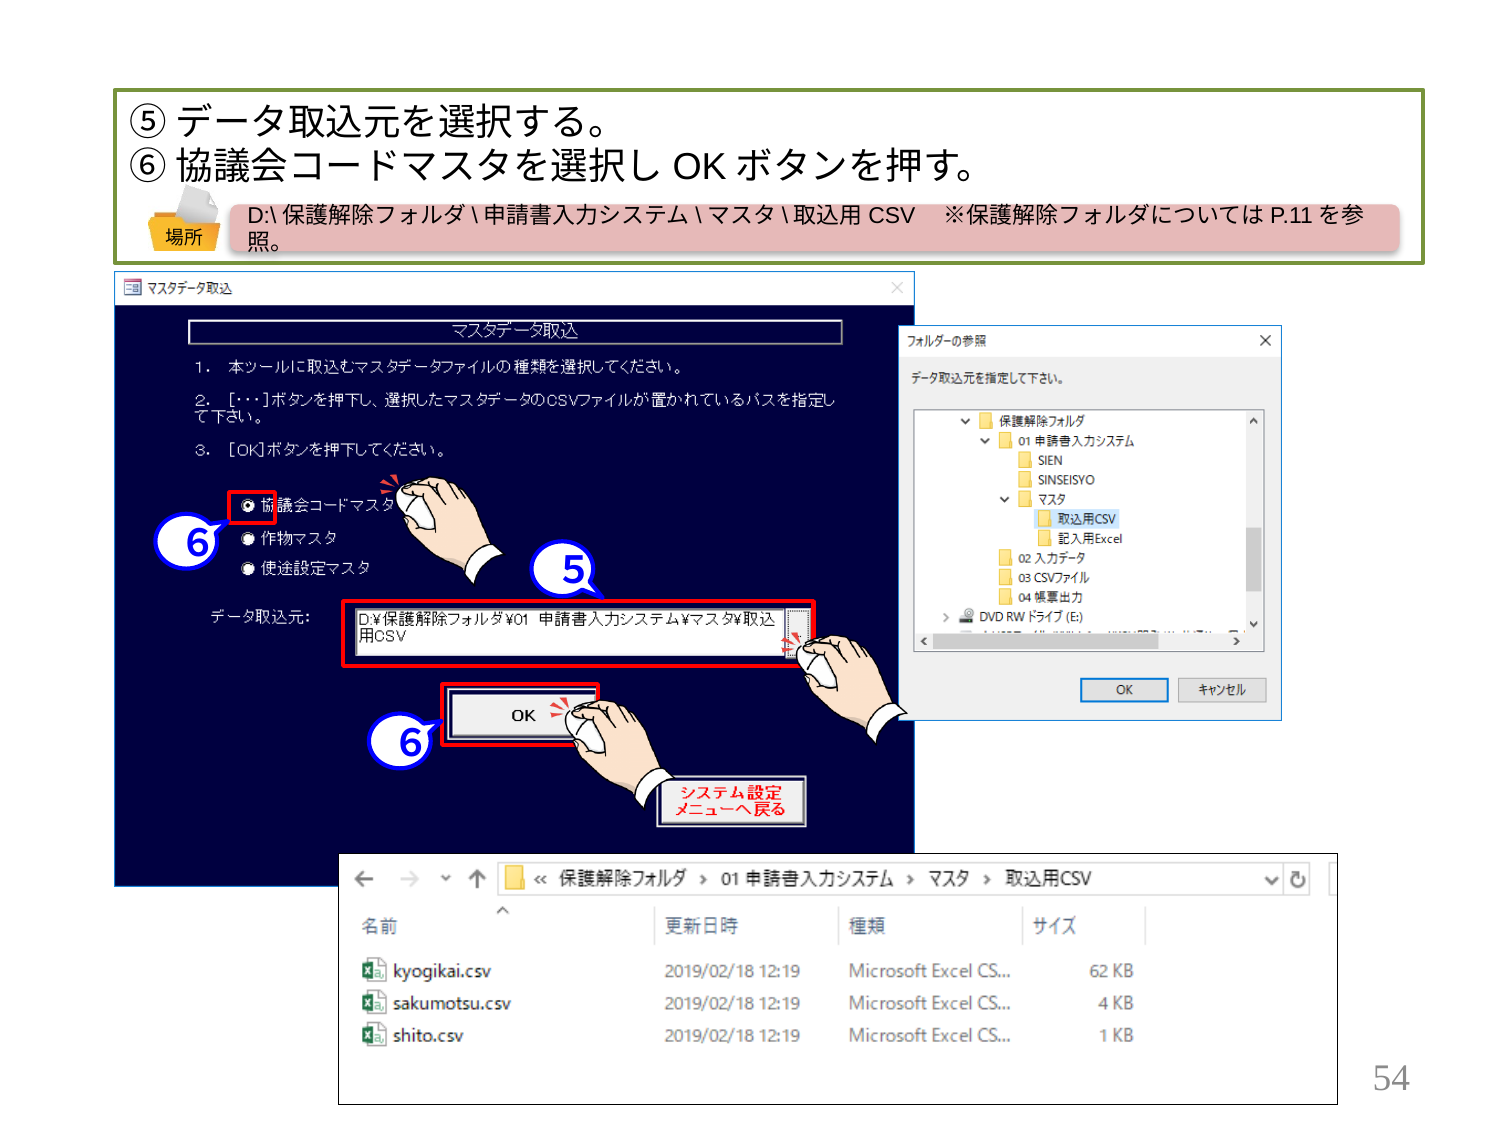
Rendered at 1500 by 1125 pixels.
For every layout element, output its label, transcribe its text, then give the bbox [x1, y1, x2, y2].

text_box ⑤データ取込元を選択する。 ⑥協議会コードマスタを選択しOKボタンを押す。 [113, 88, 1425, 265]
text_box D:\保護解除フォルダ\申請書入力システム\マスタ\取込用CSV ※保護解除フォルダについてはP.11を参照。 [235, 202, 1402, 254]
picture [114, 271, 1338, 1105]
slide_number 53 [1342, 1045, 1425, 1106]
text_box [138, 184, 231, 262]
